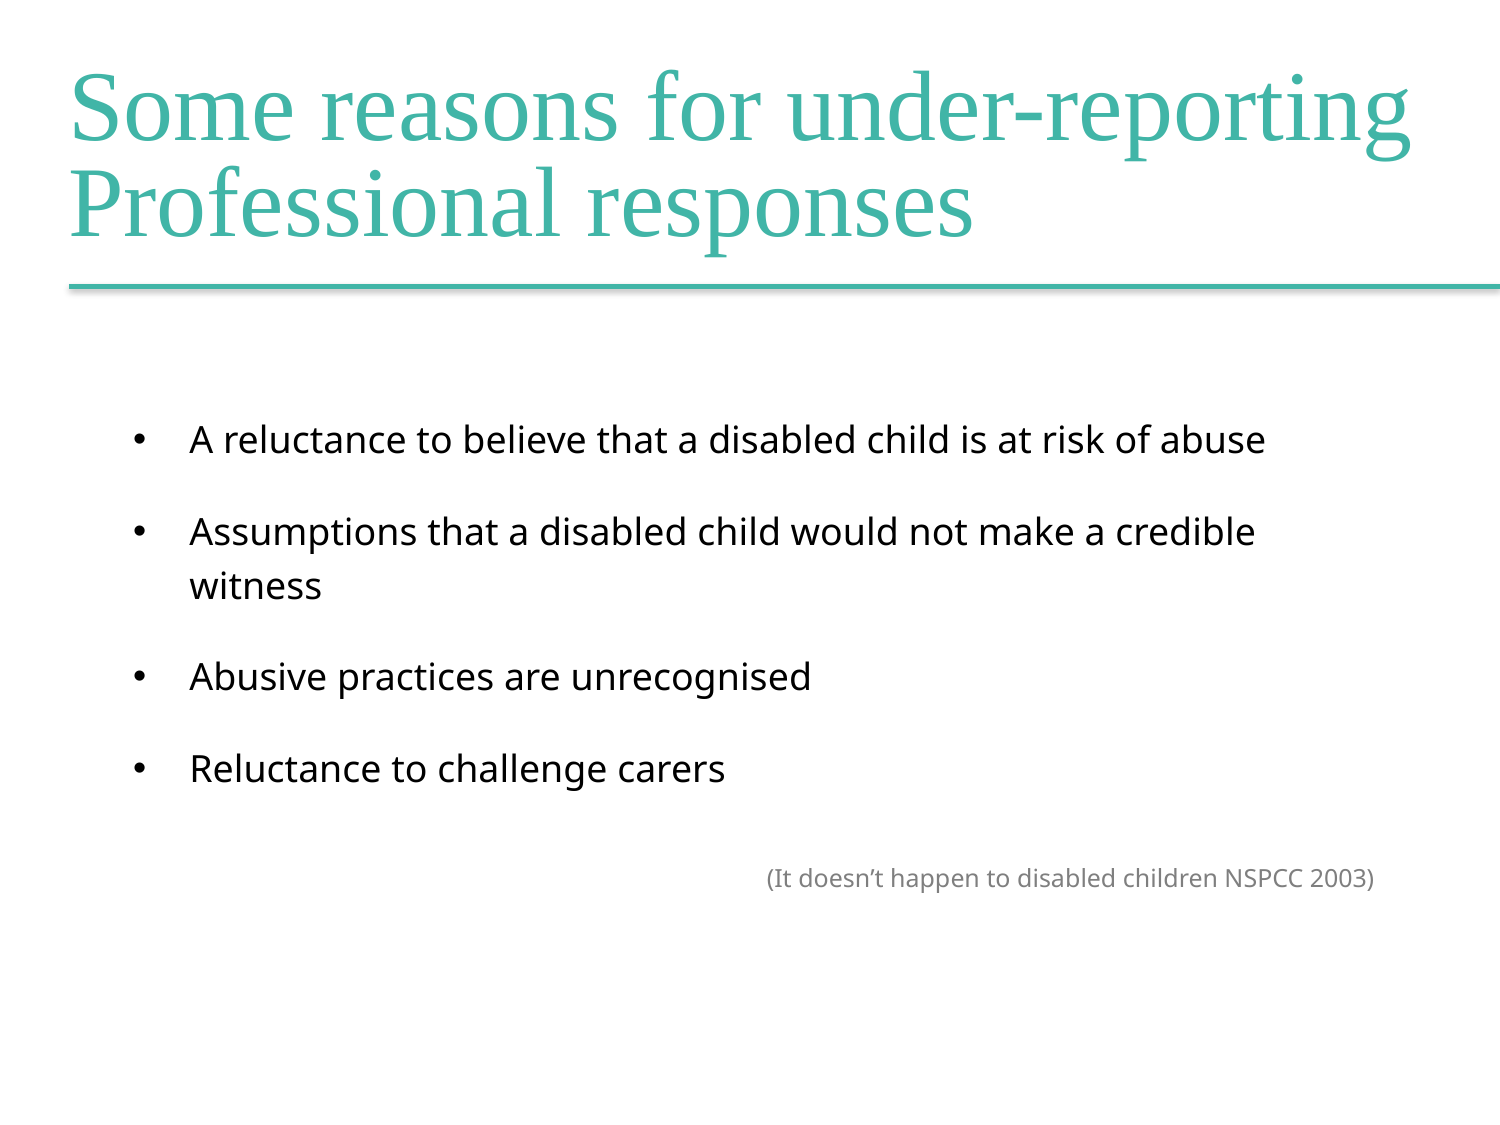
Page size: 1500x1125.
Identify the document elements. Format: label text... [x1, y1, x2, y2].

list A reluctance to believe that a disabled child is at risk of abuse Assumptions that a disabled child would not make a credible witness Abusive practices are unrecognised Reluctance to challenge carers (It doesn’t happen to disabled children NSPCC 2003) [118, 399, 1391, 1016]
text_box Some reasons for under-reporting Professional responses [53, 15, 1449, 304]
